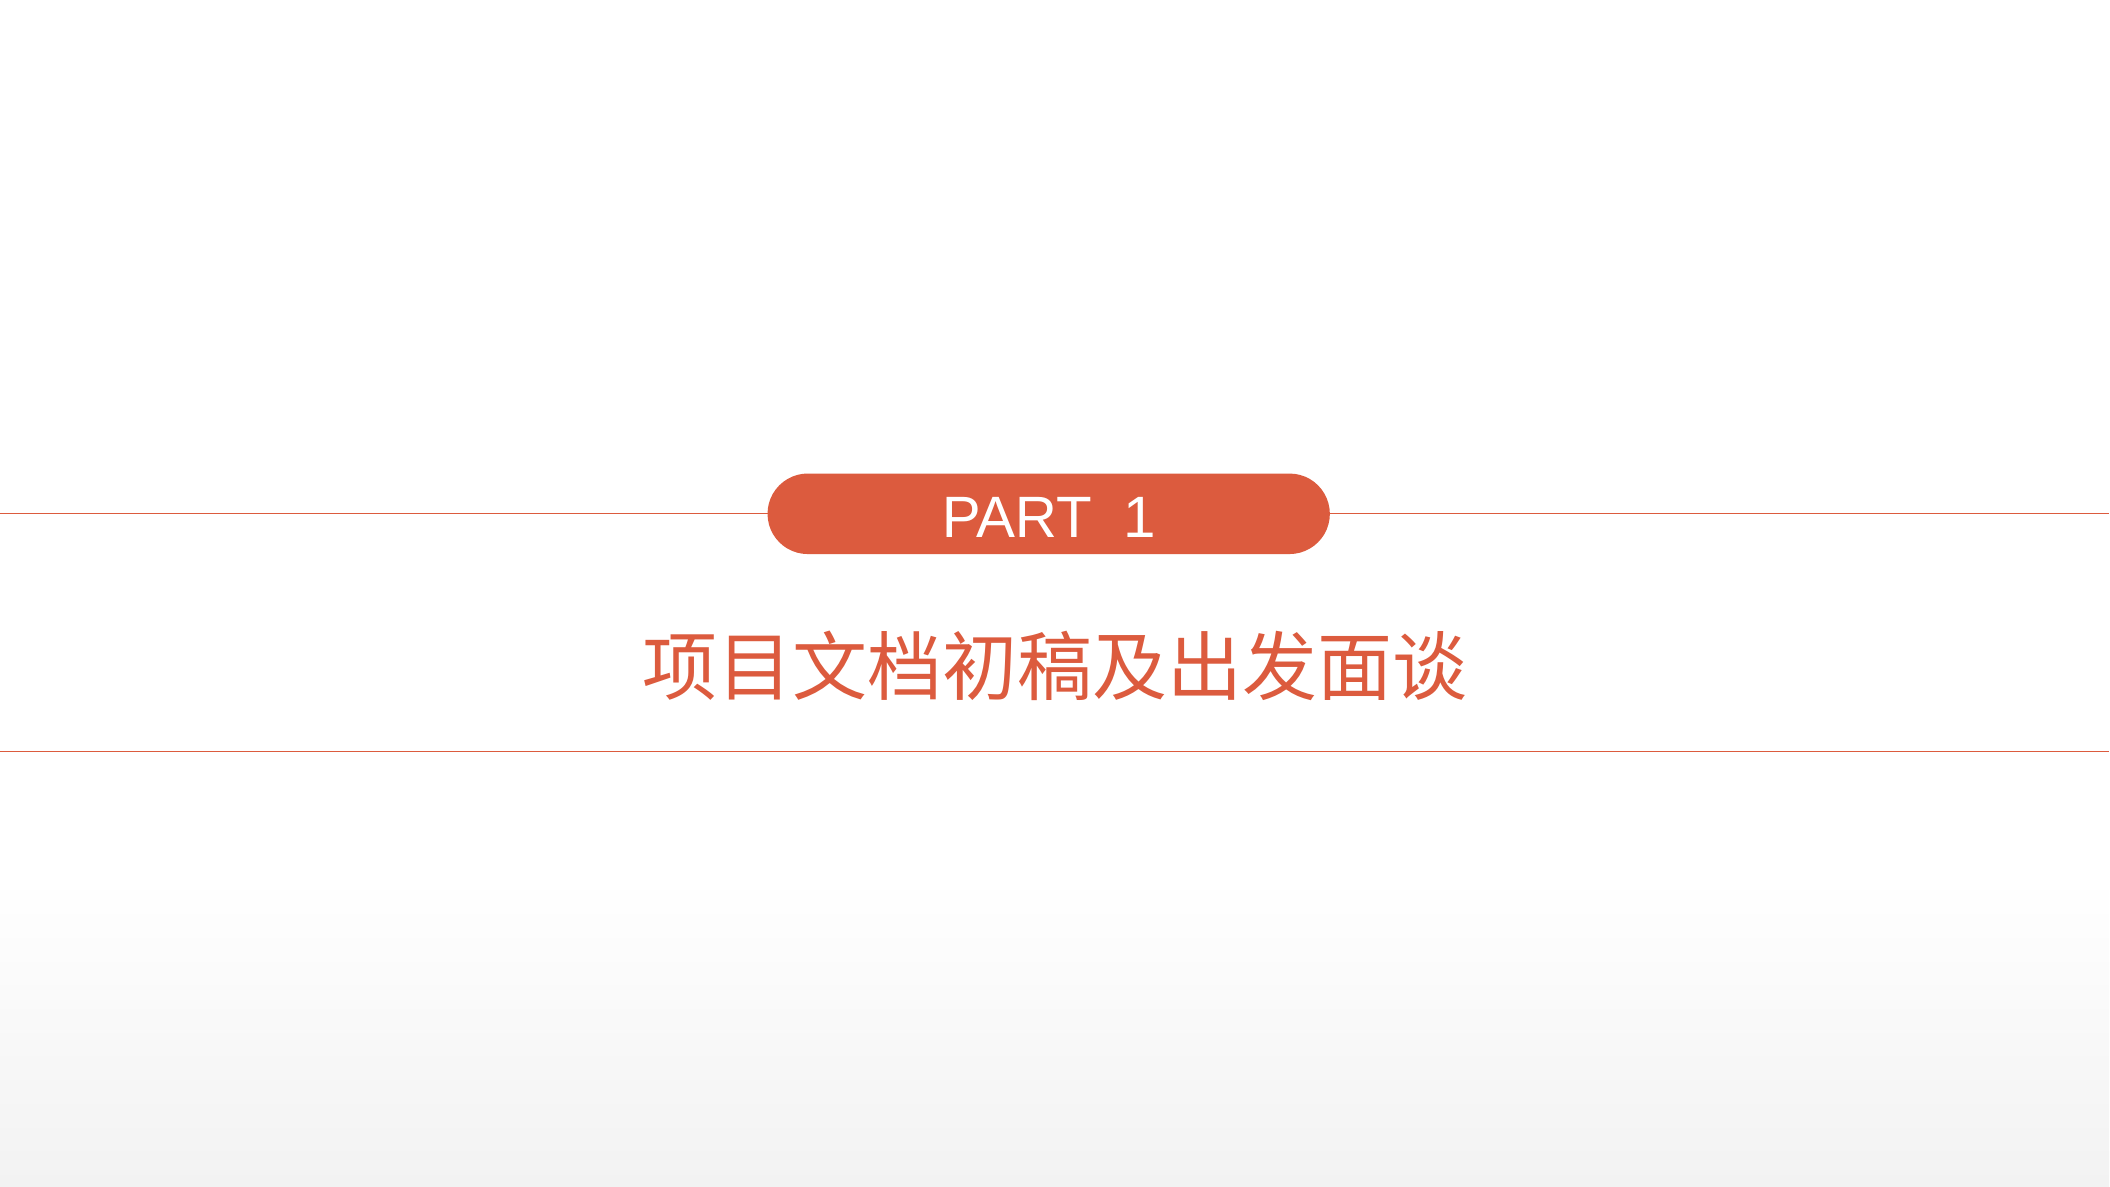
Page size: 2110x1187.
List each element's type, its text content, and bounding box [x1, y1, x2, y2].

text_box PART 1 [767, 514, 1330, 555]
text_box PART 1 [767, 473, 1330, 513]
